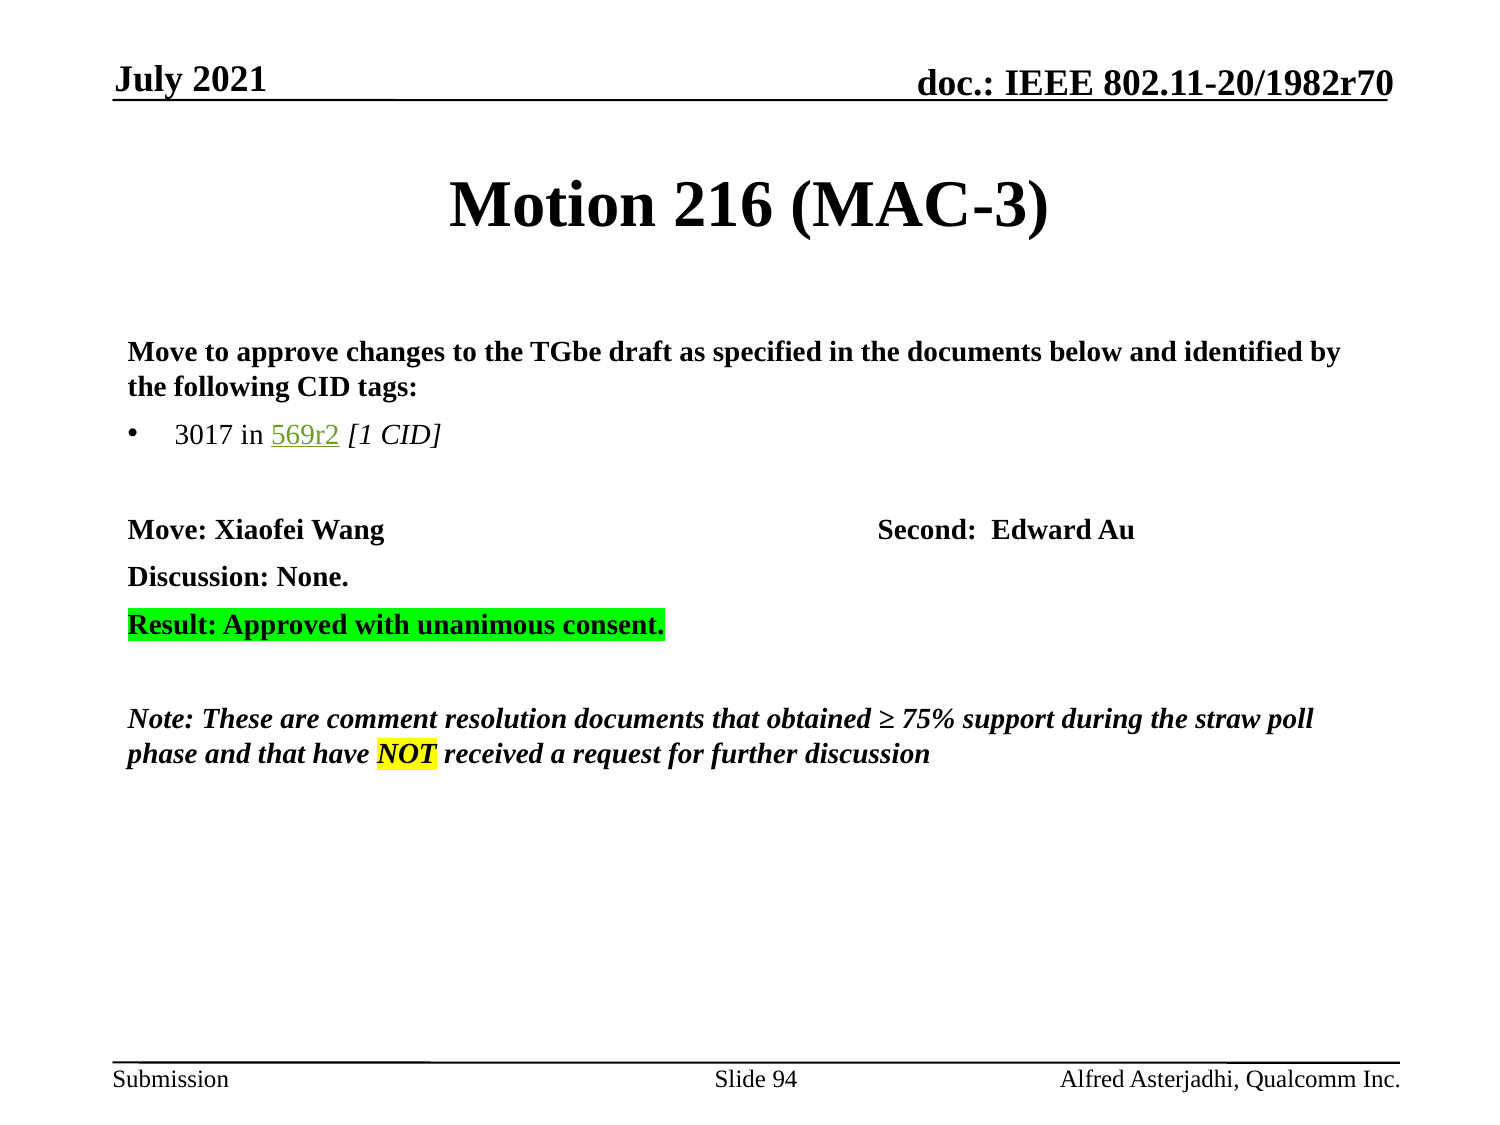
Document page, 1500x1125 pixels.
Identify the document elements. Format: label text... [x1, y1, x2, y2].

slide_number Slide 94 [712, 1061, 800, 1123]
title Motion 216 (MAC-3) [112, 112, 1388, 288]
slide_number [114, 54, 423, 100]
footer Alfred Asterjadhi, Qualcomm Inc. [878, 1061, 1402, 1093]
list Move to approve changes to the TGbe draft as specified in the documents below and identified by the following CID tags: 3017 in 569r2 [1 CID] Move: Xiaofei Wang Second: Edward Au Discussion: None. Result: Approved with unanimous consent. Note: These are comment resolution documents that obtained ≥ 75% support during the straw poll phase and that have NOT received a request for further discussion [112, 324, 1388, 1063]
